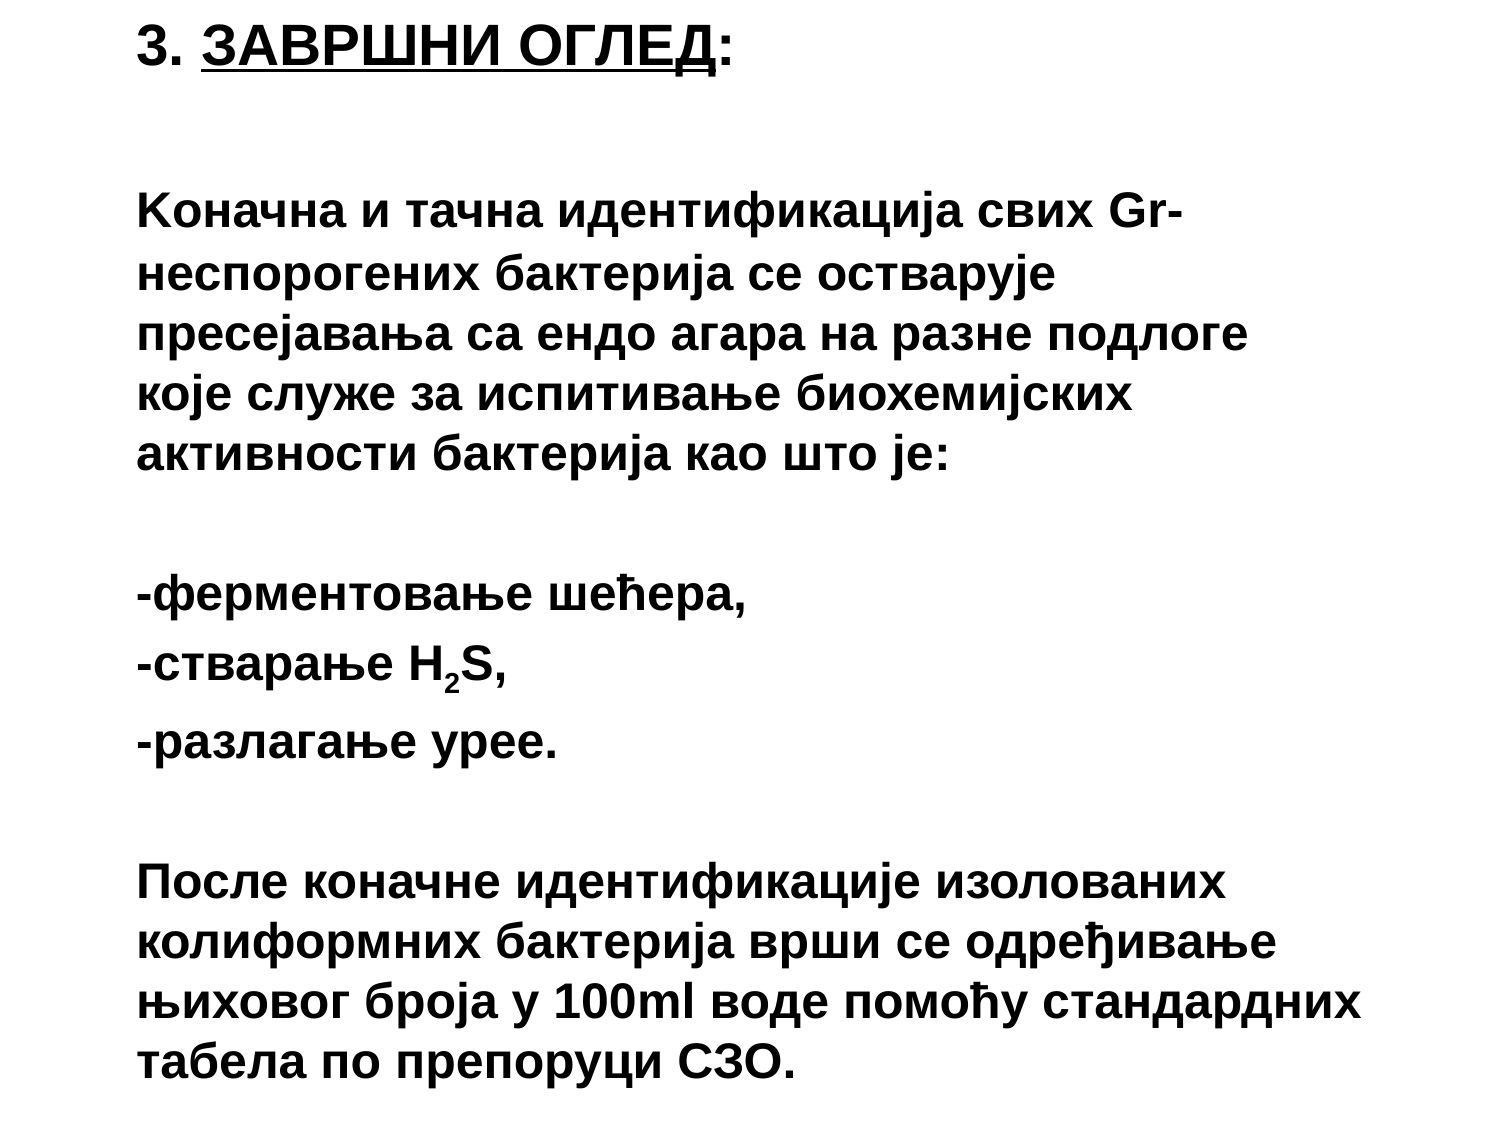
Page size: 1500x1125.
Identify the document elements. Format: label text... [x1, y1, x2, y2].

list 3. ЗАВРШНИ ОГЛЕД: Kоначна и тачна идентификација свих Gr- неспорогених бактерија се остварује пресејавањa са ендо агара на разне подлоге које служе за испитивање биохемијских активности бактерија као што је: -ферментовање шећера, -стварање H2S, -разлагање урее. После коначне идентификације изолованих колиформних бактерија врши се одређивање њиховог броја у 100ml воде помоћу стандардних табела по препоруци СЗО. [64, 0, 1388, 1125]
